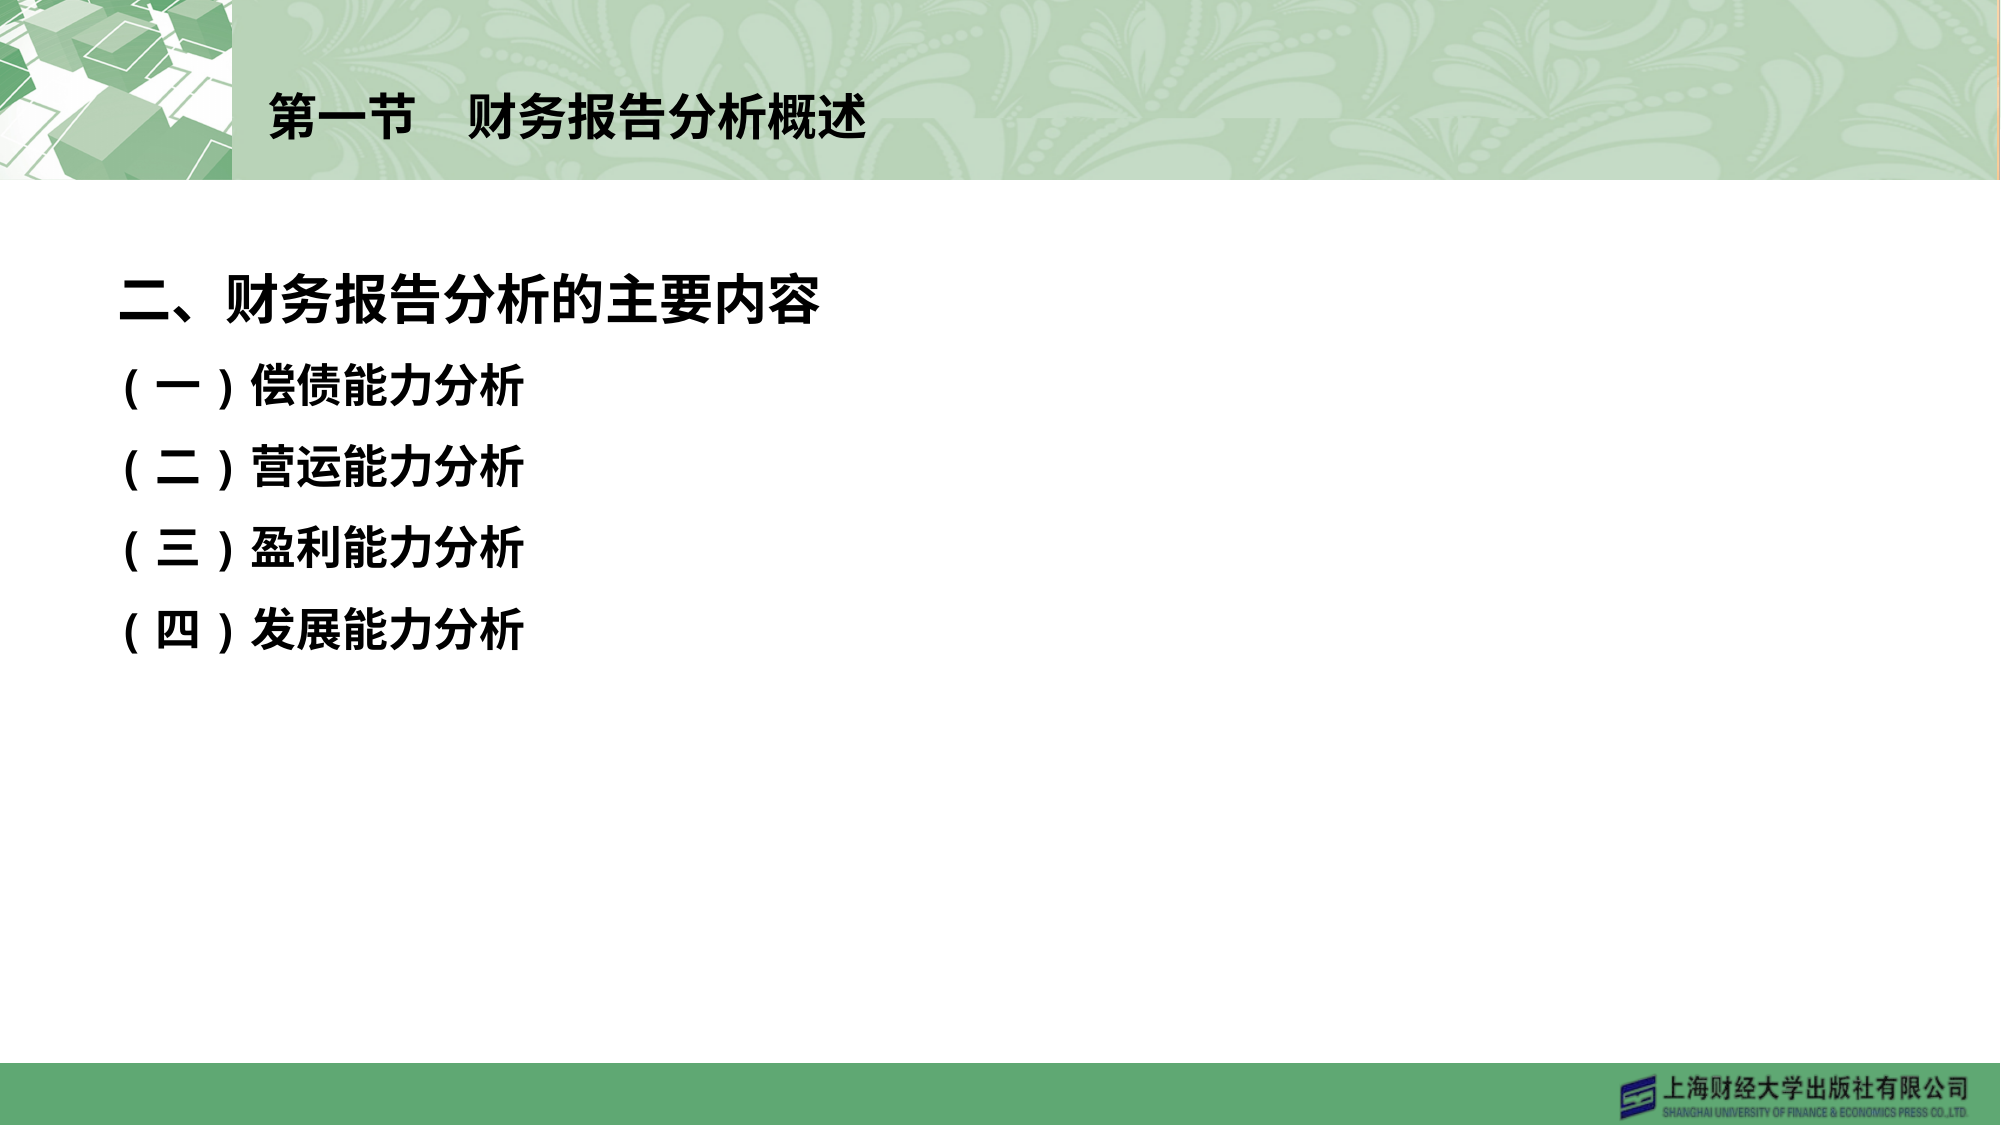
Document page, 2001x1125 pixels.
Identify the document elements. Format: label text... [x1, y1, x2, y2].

list 二、财务报告分析的主要内容 (一)偿债能力分析 (二)营运能力分析 (三)盈利能力分析 (四)发展能力分析 [102, 241, 1898, 1065]
picture [0, 0, 2001, 1125]
title 第一节 财务报告分析概述 [252, 64, 1609, 168]
